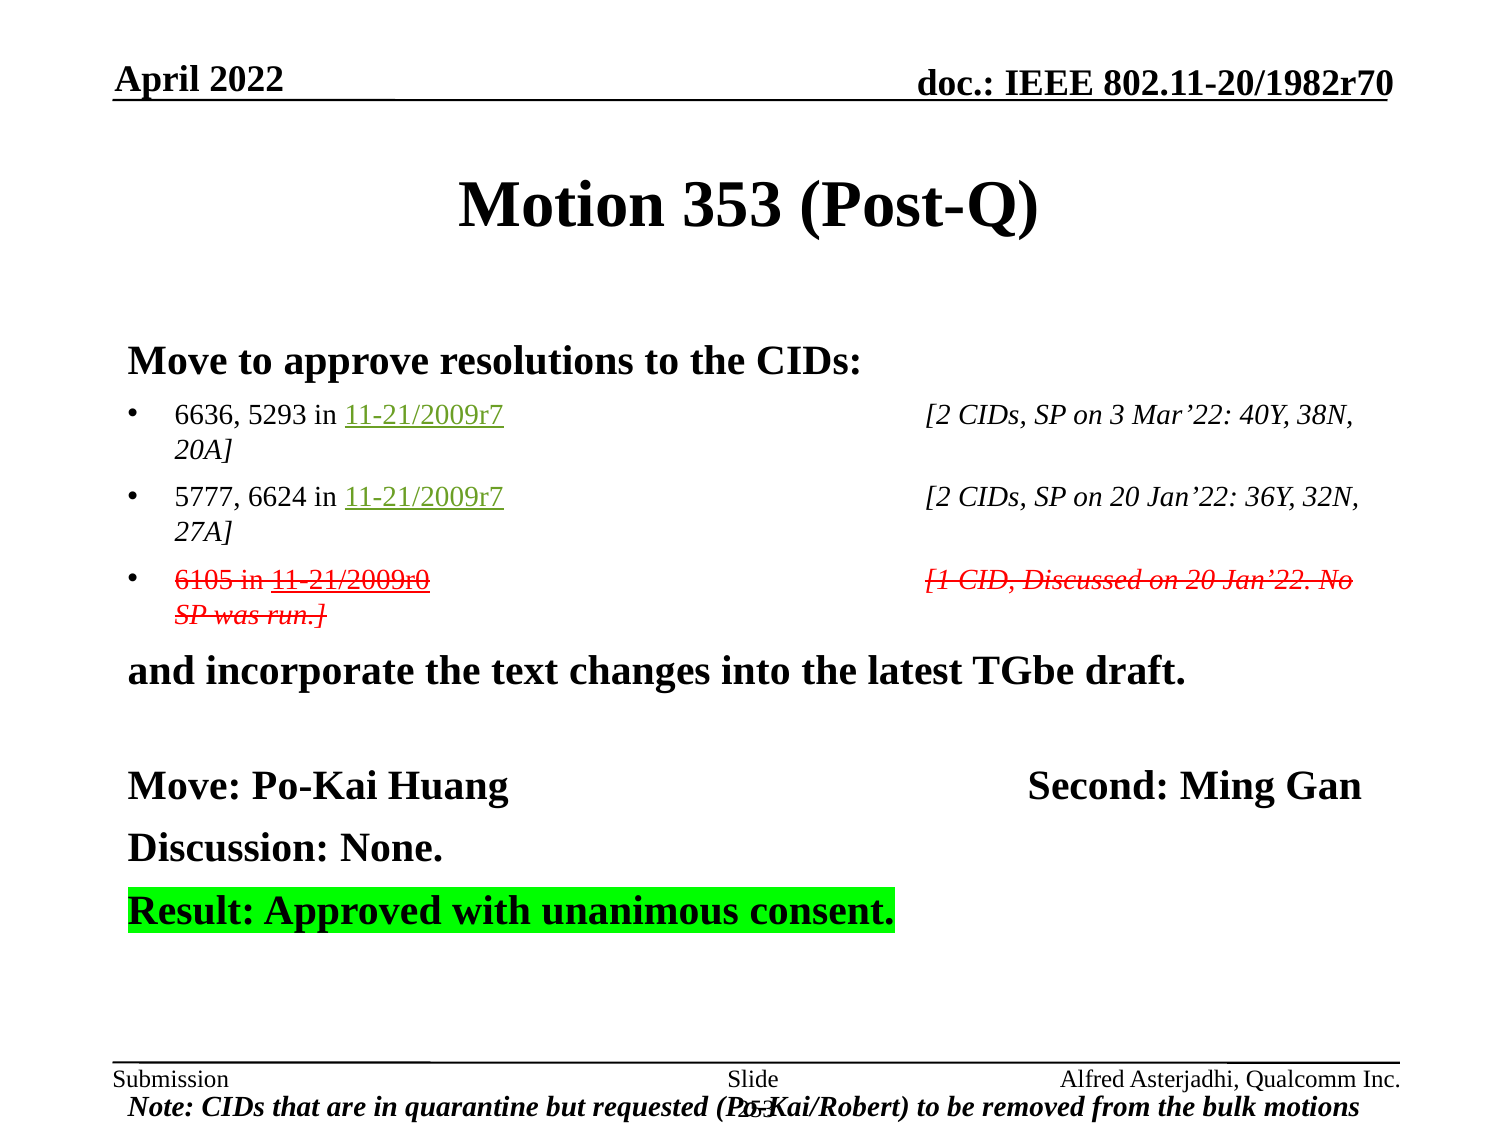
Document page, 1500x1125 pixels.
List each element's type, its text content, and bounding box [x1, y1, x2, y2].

list Move to approve resolutions to the CIDs: 6636, 5293 in 11-21/2009r7 [2 CIDs, SP on 3 Mar’22: 40Y, 38N, 20A] 5777, 6624 in 11-21/2009r7 [2 CIDs, SP on 20 Jan’22: 36Y, 32N, 27A] 6105 in 11-21/2009r0 [1 CID, Discussed on 20 Jan’22. No SP was run.] and incorporate the text changes into the latest TGbe draft. Move: Po-Kai Huang Second: Ming Gan Discussion: None. Result: Approved with unanimous consent. Note: CIDs that are in quarantine but requested (Po-Kai/Robert) to be removed from the bulk motions in order to have a separate discussion. [112, 324, 1388, 1063]
slide_number Slide 253 [712, 1061, 800, 1123]
title Motion 353 (Post-Q) [112, 112, 1388, 288]
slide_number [114, 54, 423, 100]
footer Alfred Asterjadhi, Qualcomm Inc. [878, 1061, 1402, 1093]
